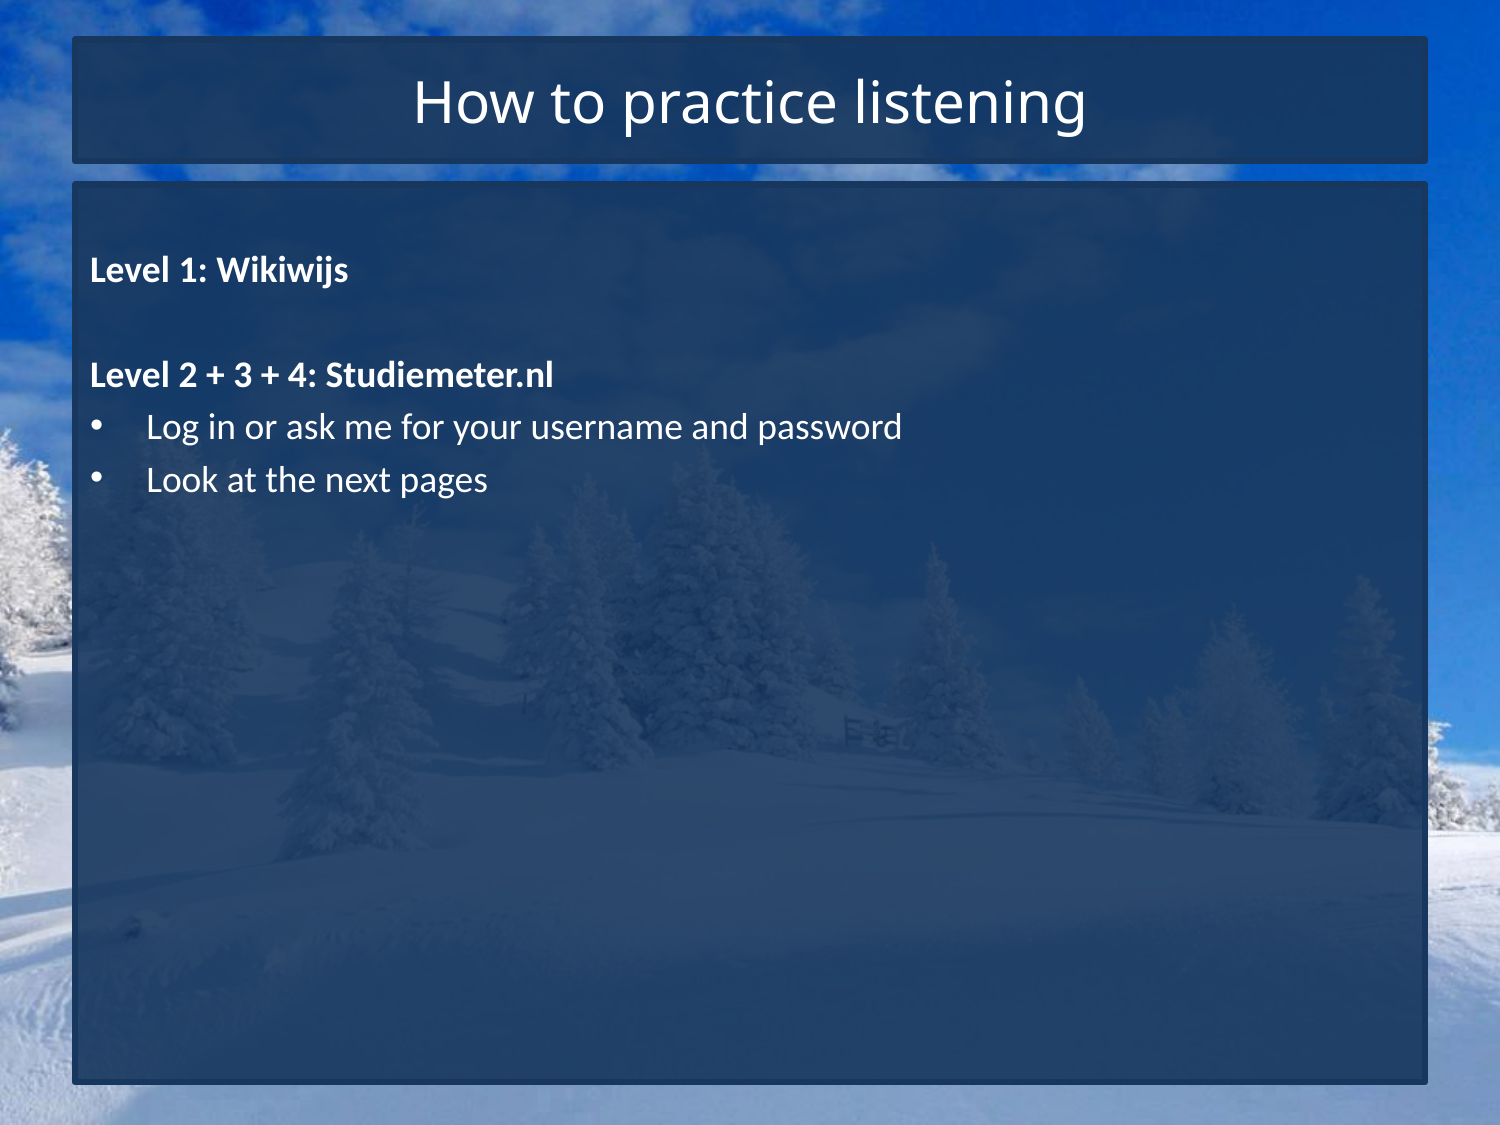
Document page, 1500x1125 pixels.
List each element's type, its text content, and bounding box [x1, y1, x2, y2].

picture [0, 0, 1500, 1125]
title How to practice listening [72, 36, 1428, 164]
list Level 1: Wikiwijs Level 2 + 3 + 4: Studiemeter.nl Log in or ask me for your username and password Look at the next pages [72, 181, 1428, 1085]
